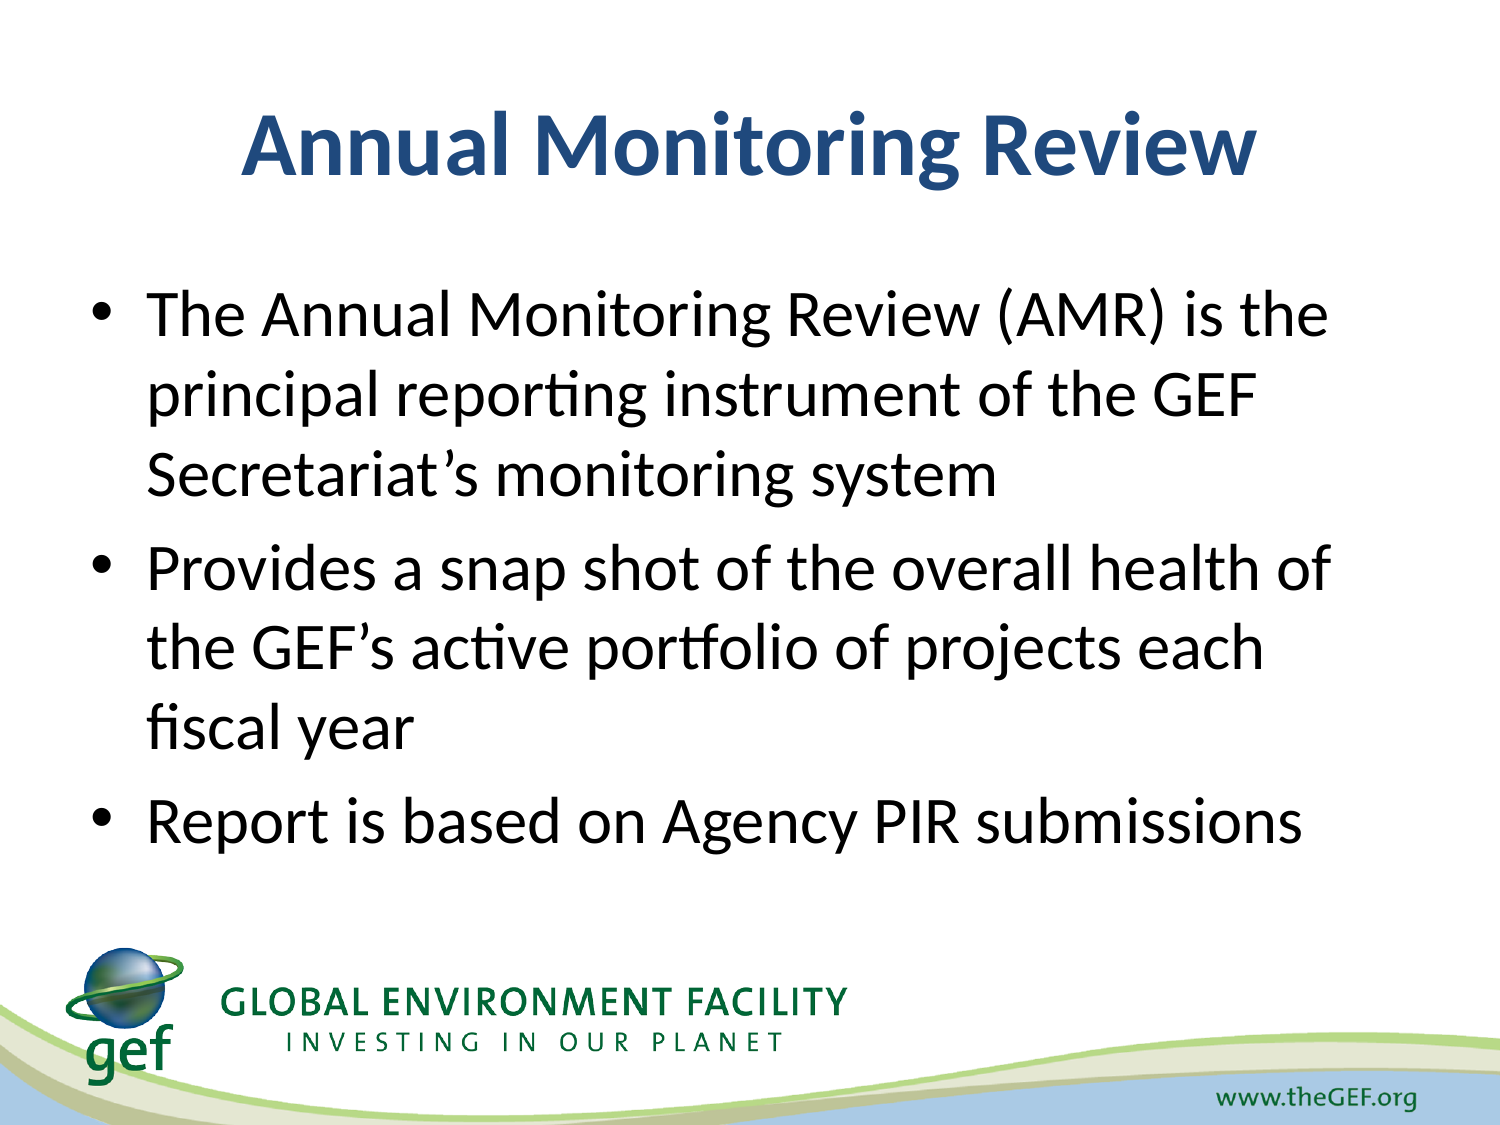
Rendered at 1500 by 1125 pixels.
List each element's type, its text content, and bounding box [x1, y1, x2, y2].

title Annual Monitoring Review [74, 44, 1426, 233]
list The Annual Monitoring Review (AMR) is the principal reporting instrument of the GEF Secretariat’s monitoring system Provides a snap shot of the overall health of the GEF’s active portfolio of projects each fiscal year Report is based on Agency PIR submissions [74, 262, 1426, 1006]
picture [0, 920, 1500, 1125]
